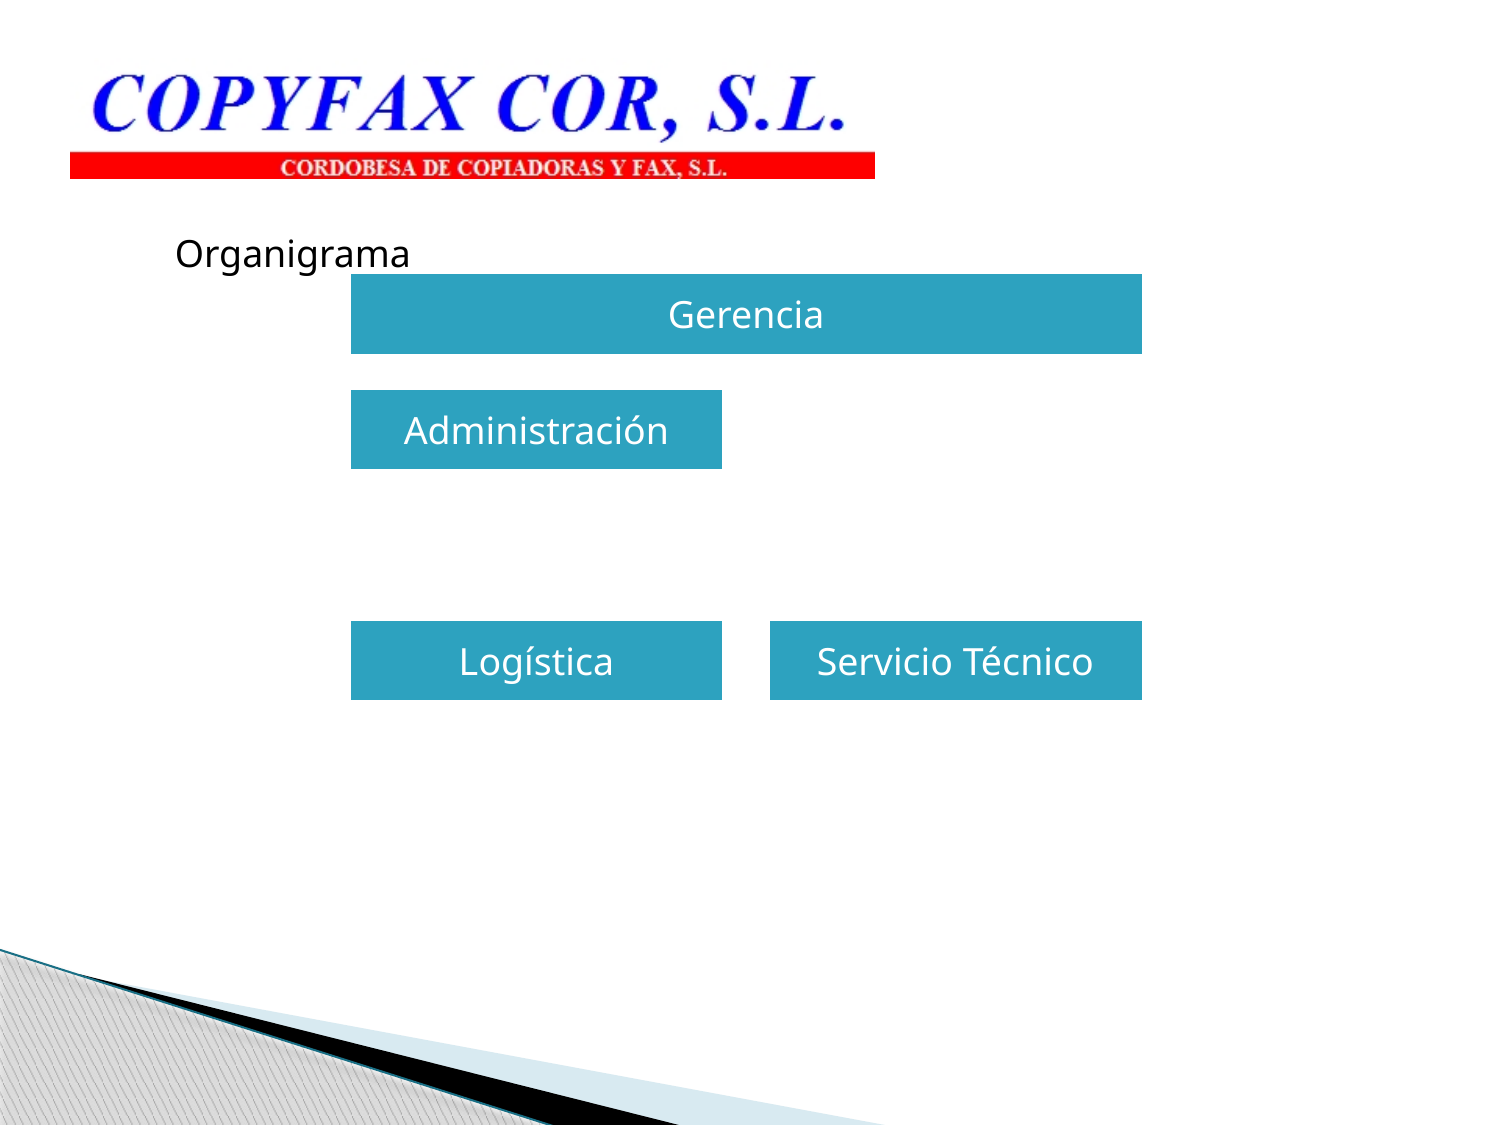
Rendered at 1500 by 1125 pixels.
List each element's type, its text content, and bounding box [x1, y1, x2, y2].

text_box Organigrama [0, 222, 586, 283]
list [70, 58, 876, 180]
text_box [245, 269, 1247, 937]
